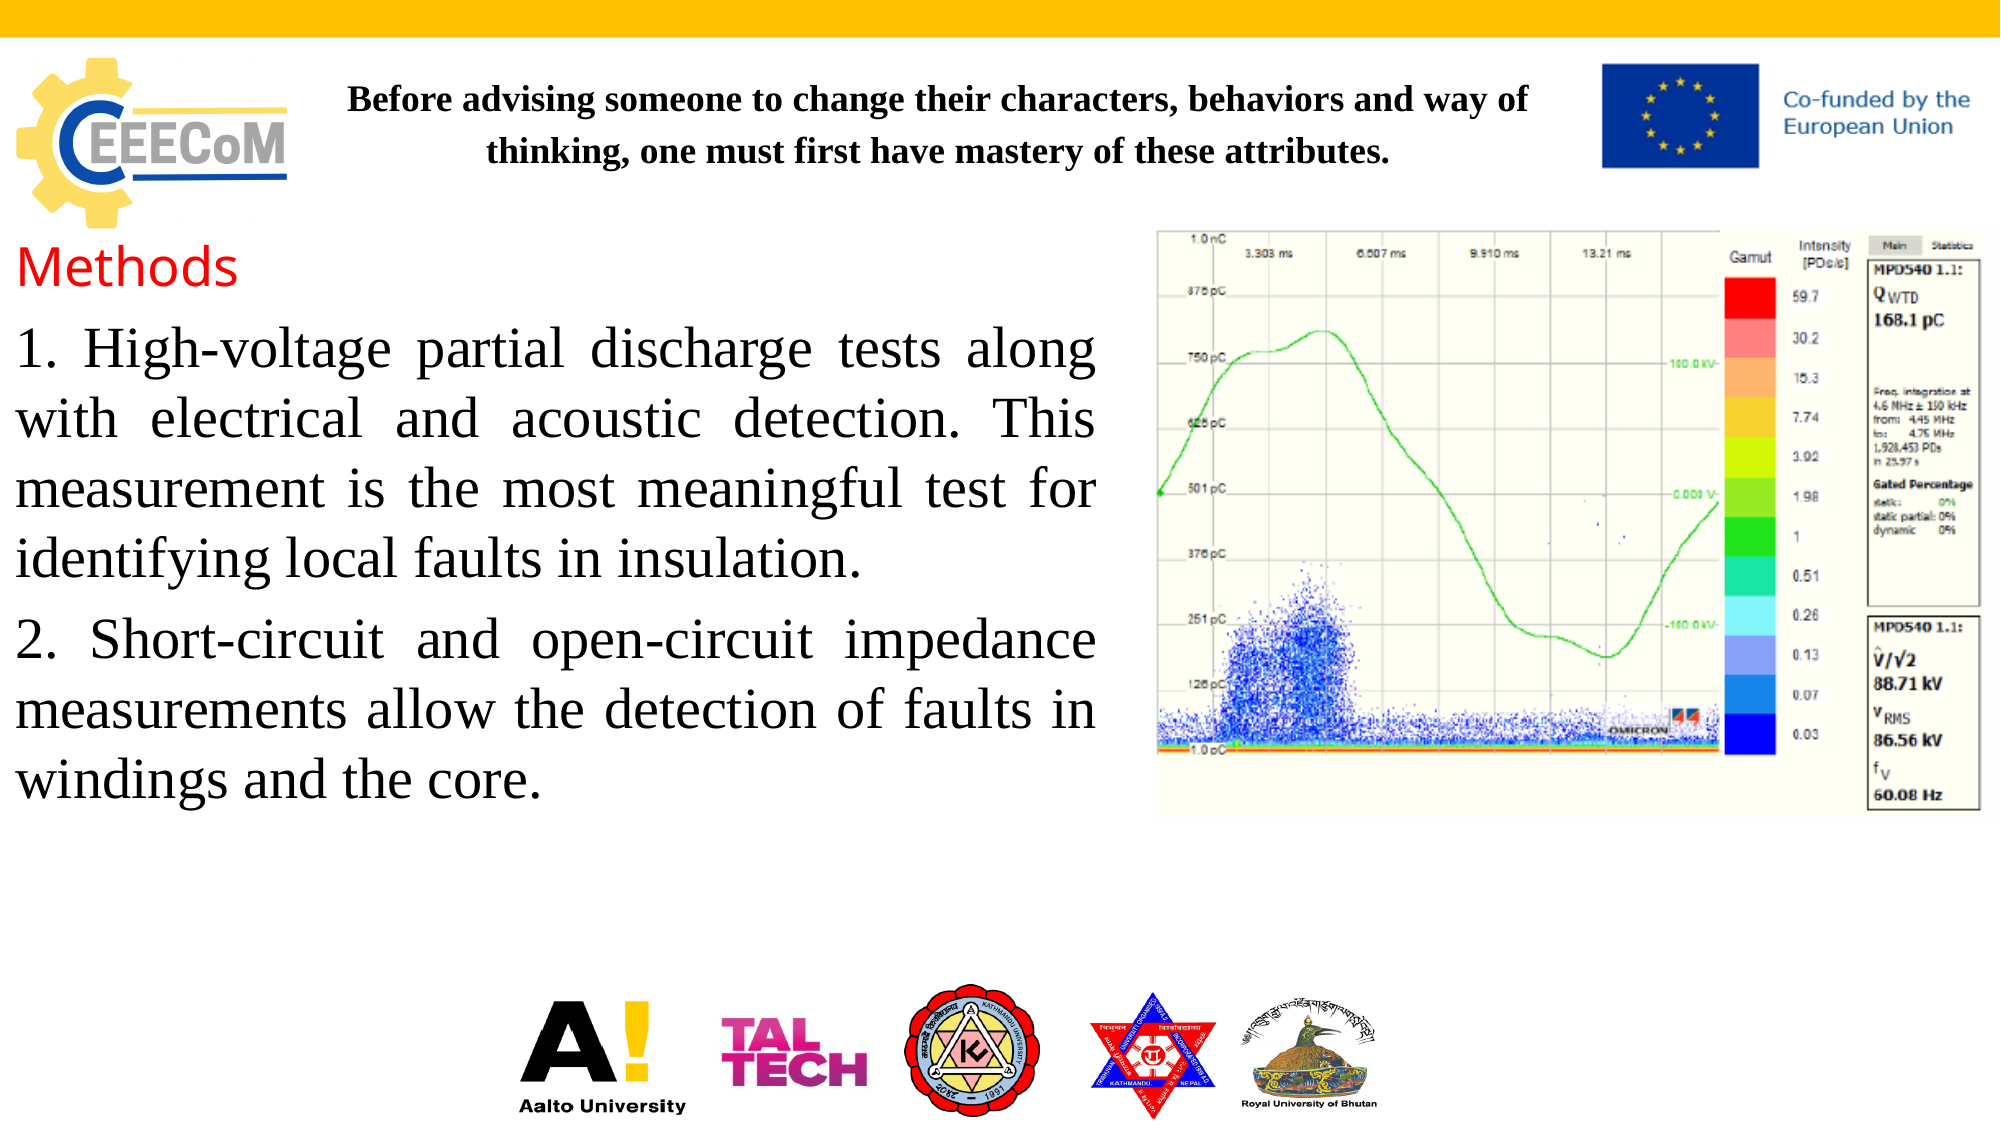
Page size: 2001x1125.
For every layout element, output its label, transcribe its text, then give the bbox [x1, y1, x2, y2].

picture [1595, 46, 2000, 181]
picture [1107, 202, 2000, 838]
title Before advising someone to change their characters, behaviors and way of thinking, one must first have mastery of these attributes. [312, 37, 1565, 201]
list Methods 1. High-voltage partial discharge tests along with electrical and acoustic detection. This measurement is the most meaningful test for identifying local faults in insulation. 2. Short-circuit and open-circuit impedance measurements allow the detection of faults in windings and the core. [0, 224, 1113, 975]
picture [512, 984, 1382, 1125]
picture [11, 50, 299, 224]
